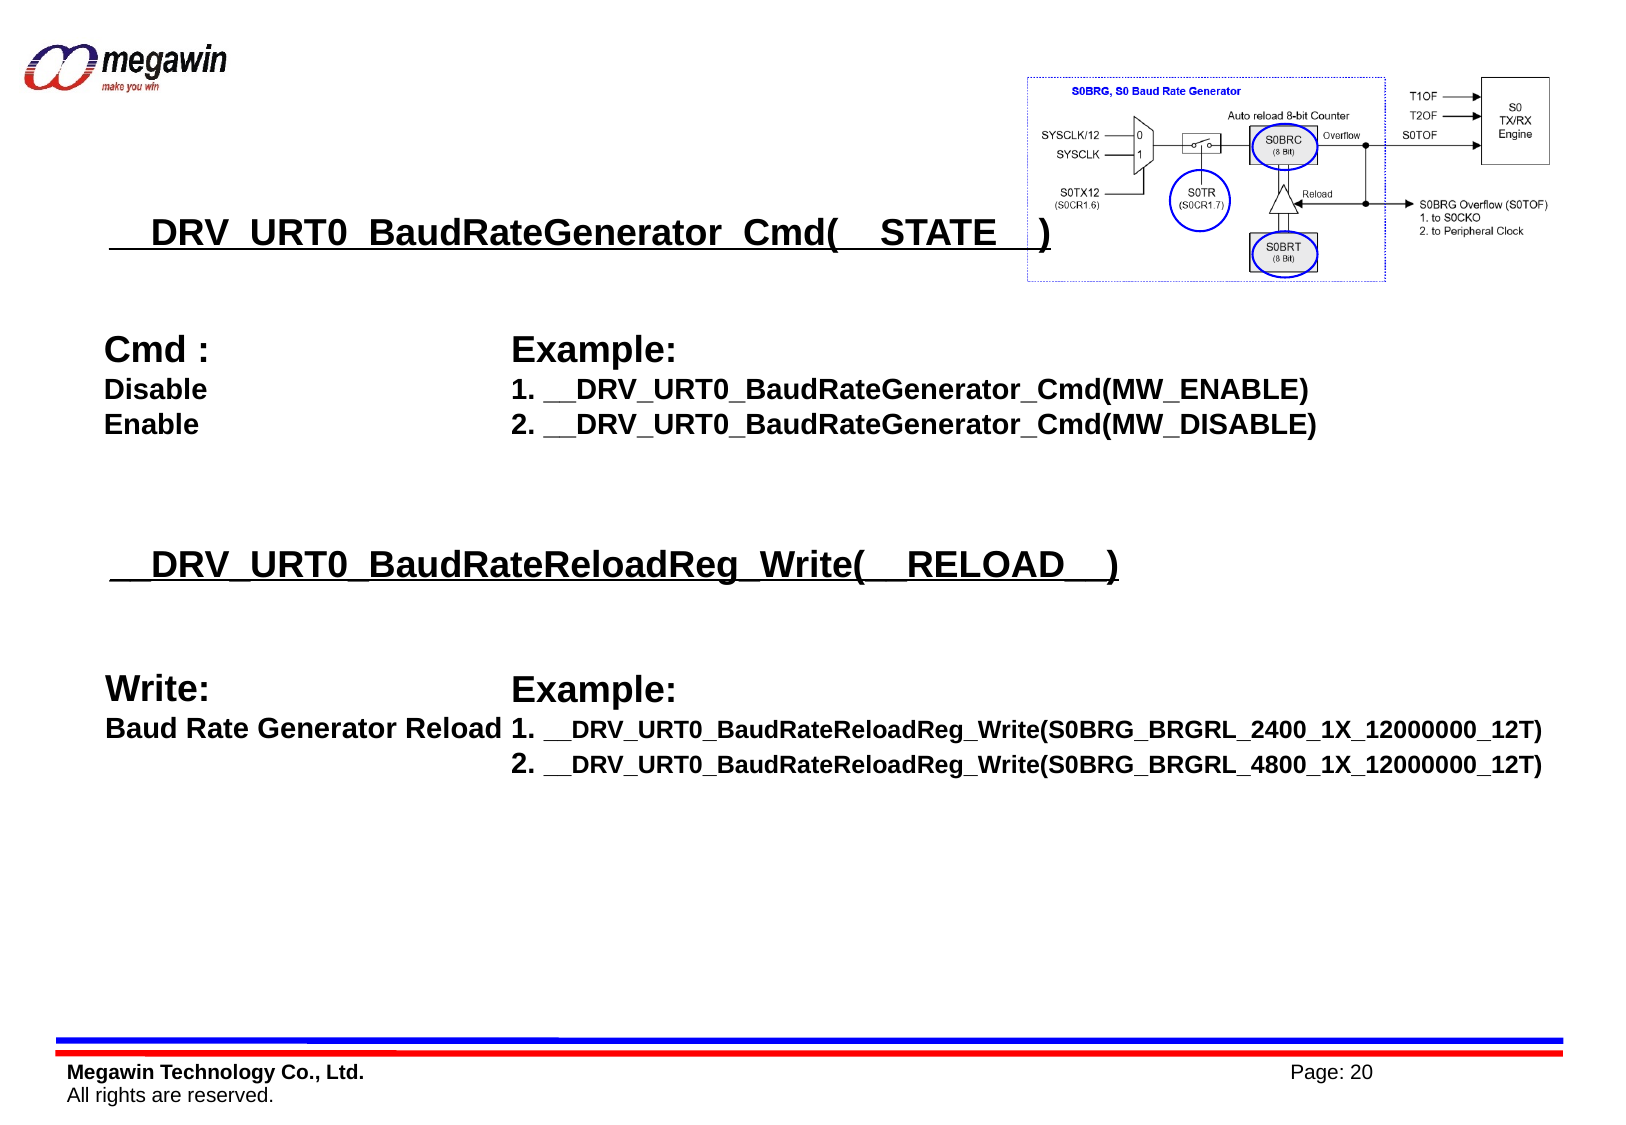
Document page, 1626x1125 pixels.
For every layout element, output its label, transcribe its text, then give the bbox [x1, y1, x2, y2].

text_box __DRV_URT0_BaudRateGenerator_Cmd(__STATE__) [94, 200, 952, 261]
text_box __DRV_URT0_BaudRateReloadReg_Write(__RELOAD__) [94, 532, 1135, 592]
text_box Cmd : Disable Enable [88, 317, 373, 448]
text_box Write: Baud Rate Generator Reload [90, 656, 535, 752]
picture [952, 68, 1625, 291]
picture [19, 37, 231, 97]
text_box Example: 1. __DRV_URT0_BaudRateReloadReg_Write(S0BRG_BRGRL_2400_1X_12000000_12T) 2. __DRV_URT0_BaudRateReloadReg_Write(S0BRG_BRGRL_4800_1X_12000000_12T) [496, 657, 1625, 788]
text_box Example: 1. __DRV_URT0_BaudRateGenerator_Cmd(MW_ENABLE) 2. __DRV_URT0_BaudRateGenerator_Cmd(MW_DISABLE) [496, 317, 1438, 448]
